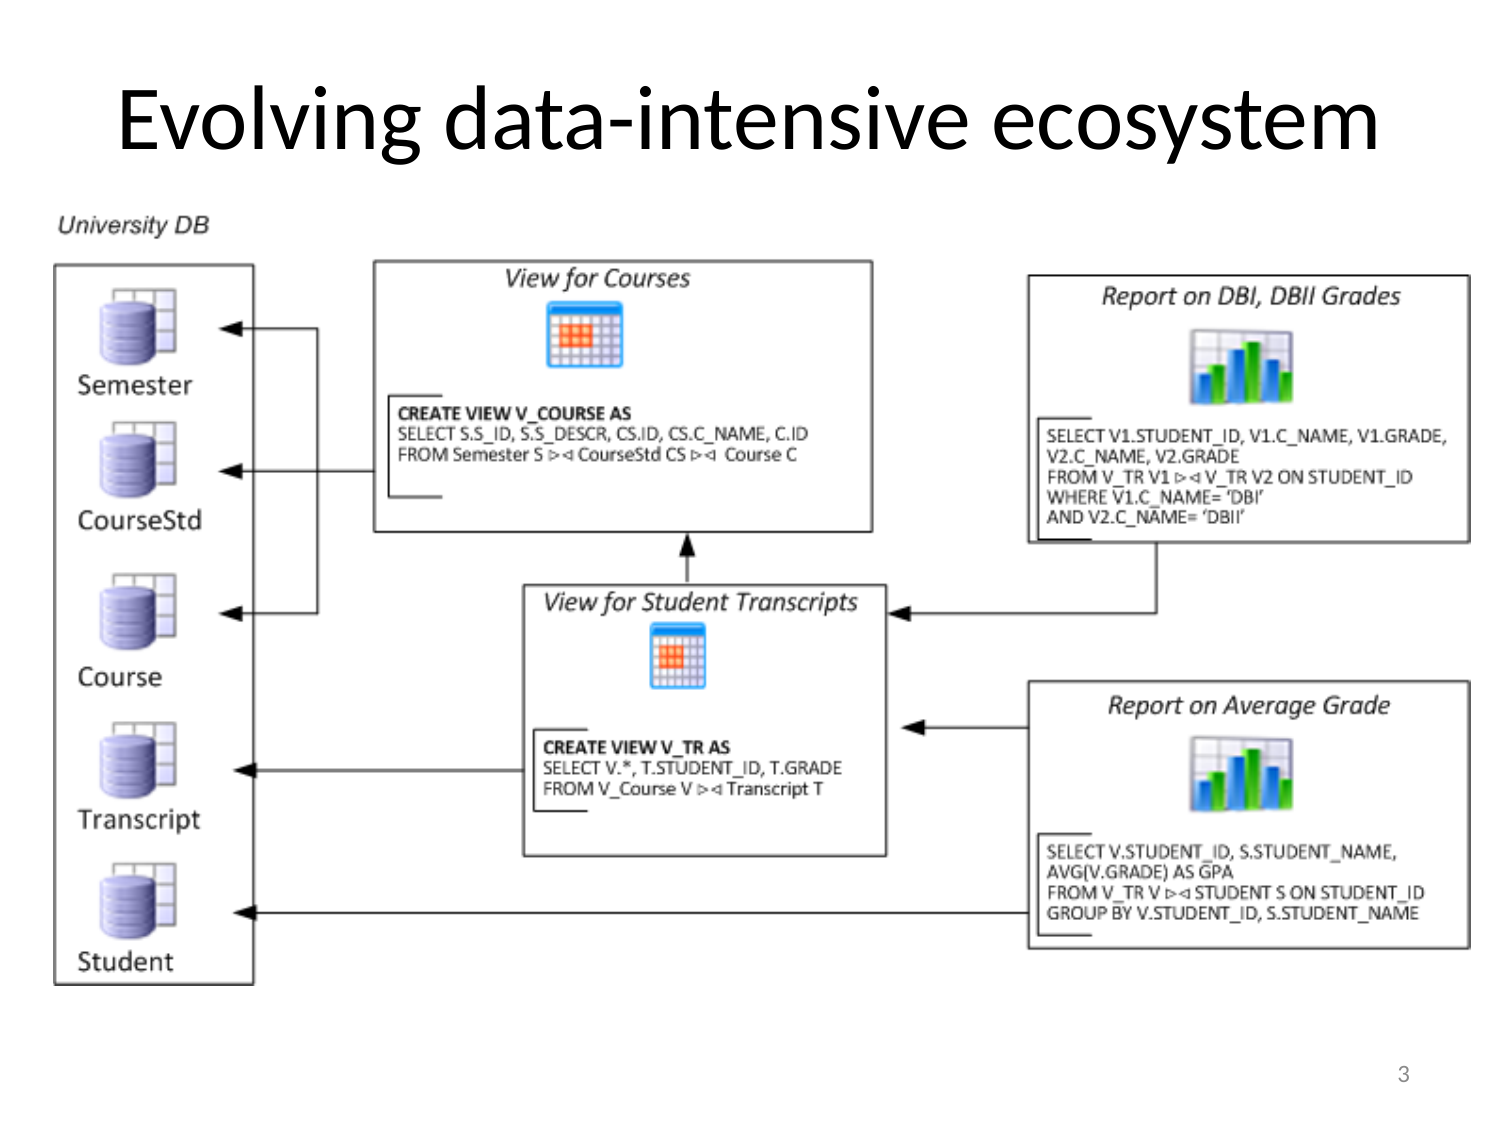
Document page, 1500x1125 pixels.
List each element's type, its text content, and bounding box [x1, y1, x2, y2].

picture [52, 207, 1471, 986]
title Evolving data-intensive ecosystem [75, 19, 1425, 206]
slide_number 3 [1074, 1042, 1425, 1103]
